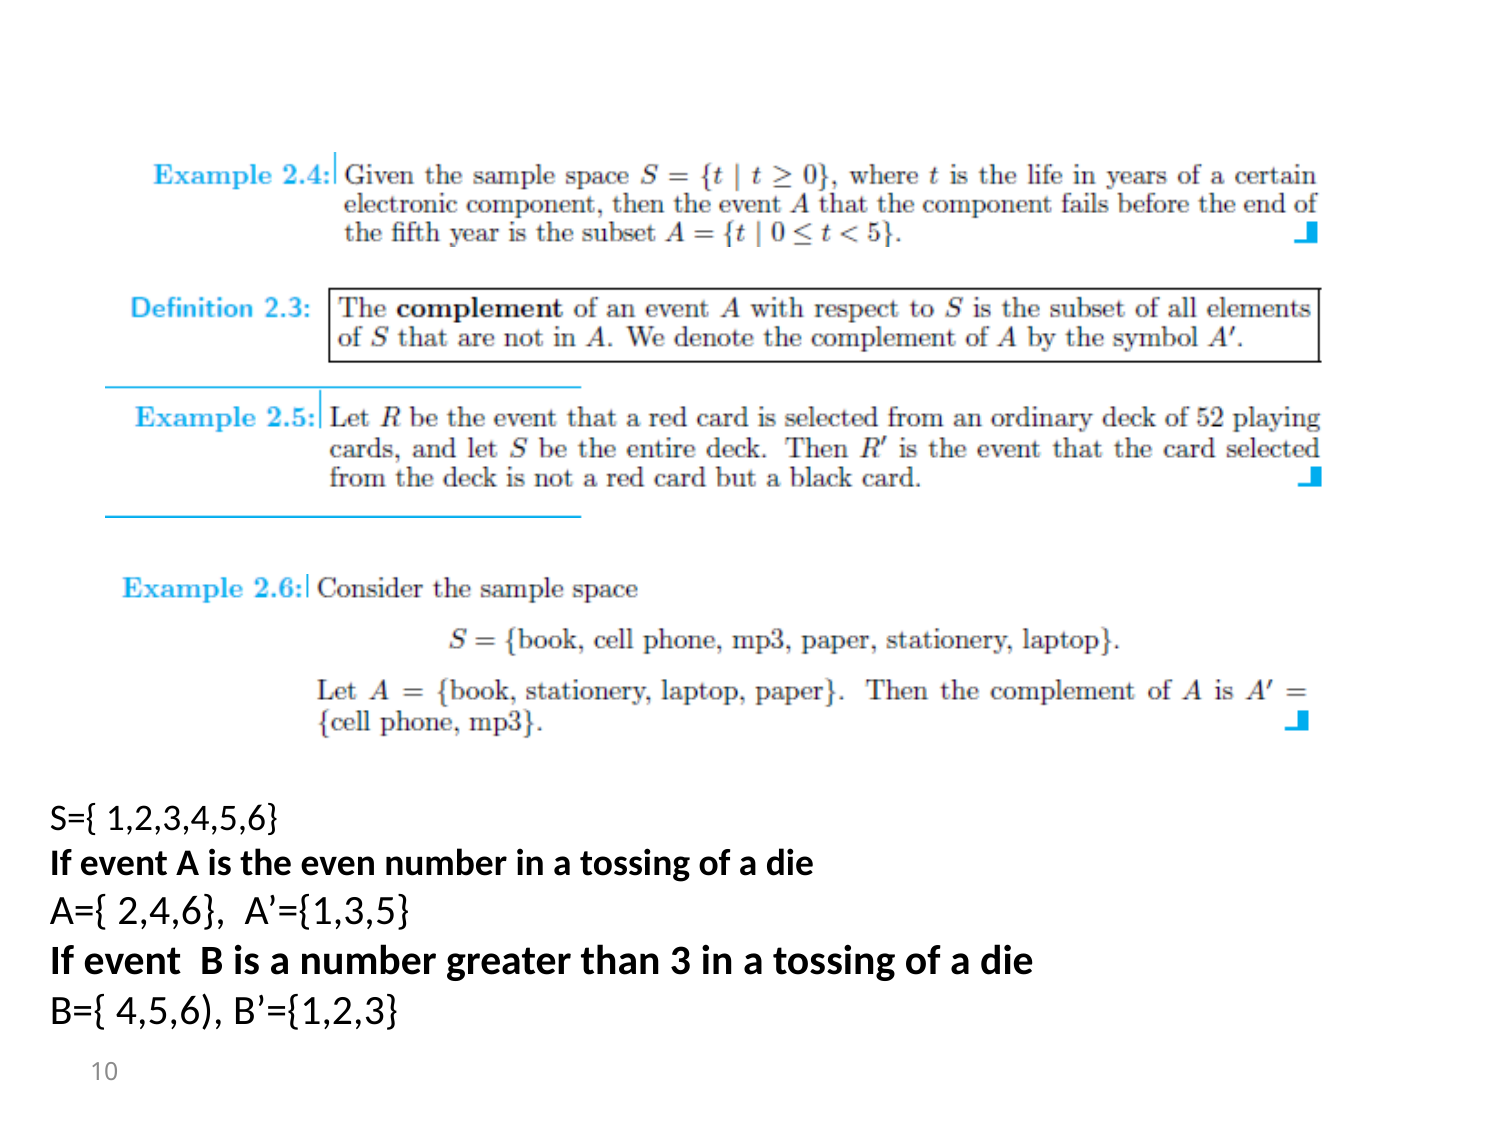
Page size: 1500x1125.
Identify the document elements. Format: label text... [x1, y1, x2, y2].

picture [105, 573, 1318, 740]
picture [140, 152, 1341, 247]
text_box S={ 1,2,3,4,5,6} If event A is the even number in a tossing of a die A={ 2,4,6}, A’={1,3,5} If event B is a number greater than 3 in a tossing of a die B={ 4,5,6), B’={1,2,3} [35, 785, 1500, 1100]
picture [105, 280, 1342, 518]
